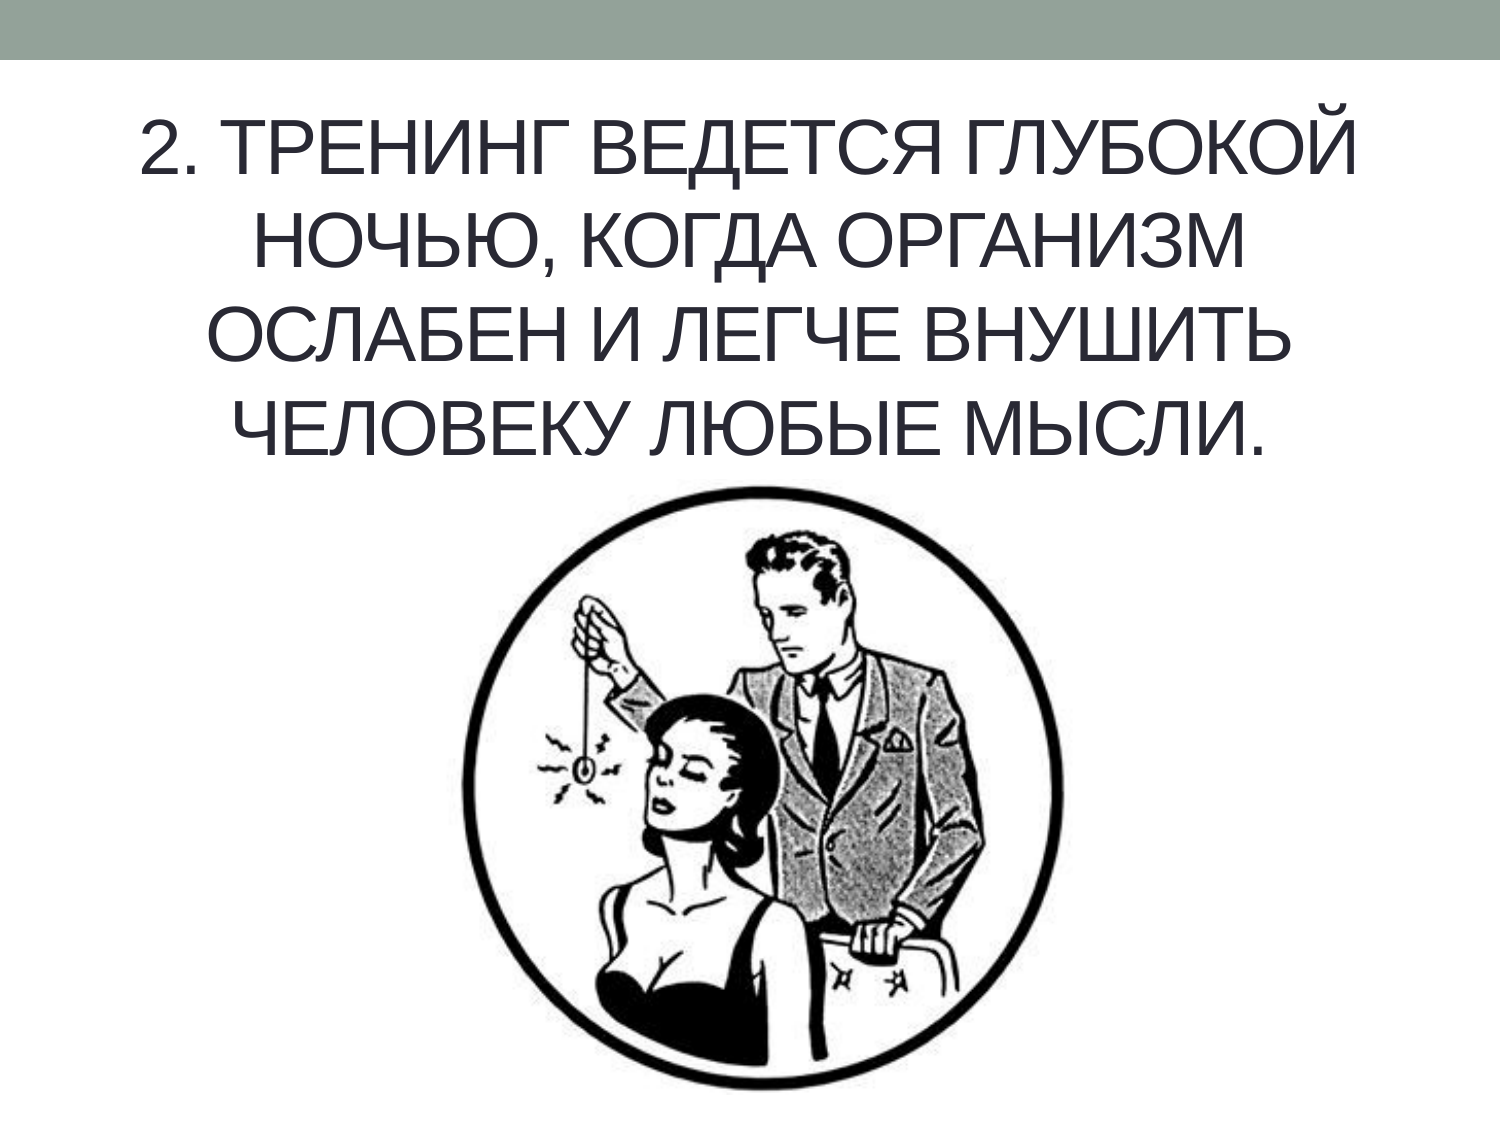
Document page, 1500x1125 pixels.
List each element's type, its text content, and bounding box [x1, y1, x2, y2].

picture [430, 479, 1081, 1095]
title 2. ТРЕНИНГ ВЕДЕТСЯ ГЛУБОКОЙ НОЧЬЮ, КОГДА ОРГАНИЗМ ОСЛАБЕН И ЛЕГЧЕ ВНУШИТЬ ЧЕЛОВЕКУ ЛЮБЫЕ МЫСЛИ. [75, 87, 1424, 480]
